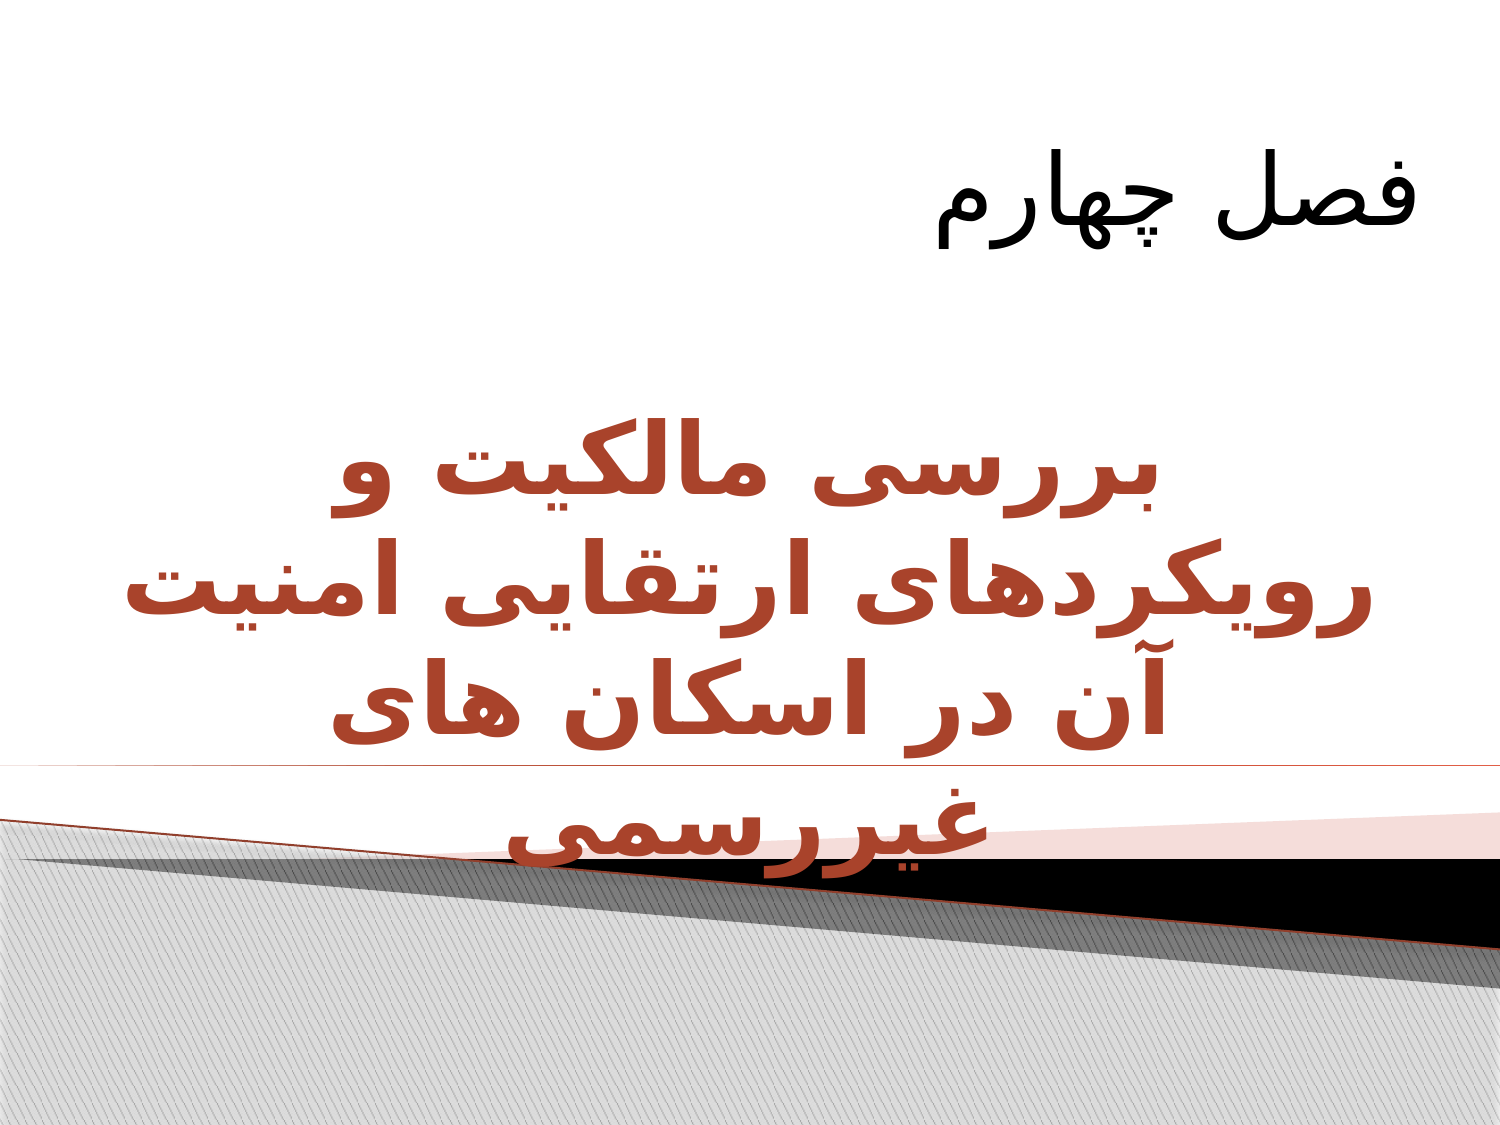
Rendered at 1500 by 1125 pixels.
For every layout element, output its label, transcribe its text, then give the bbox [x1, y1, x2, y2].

picture [279, 882, 1500, 989]
text_box بررسی مالکیت و رویکردهای ارتقایی امنیت آن در اسکان های غیررسمی [62, 387, 1438, 882]
picture [5, 859, 62, 864]
text_box فصل چهارم [917, 99, 1438, 253]
